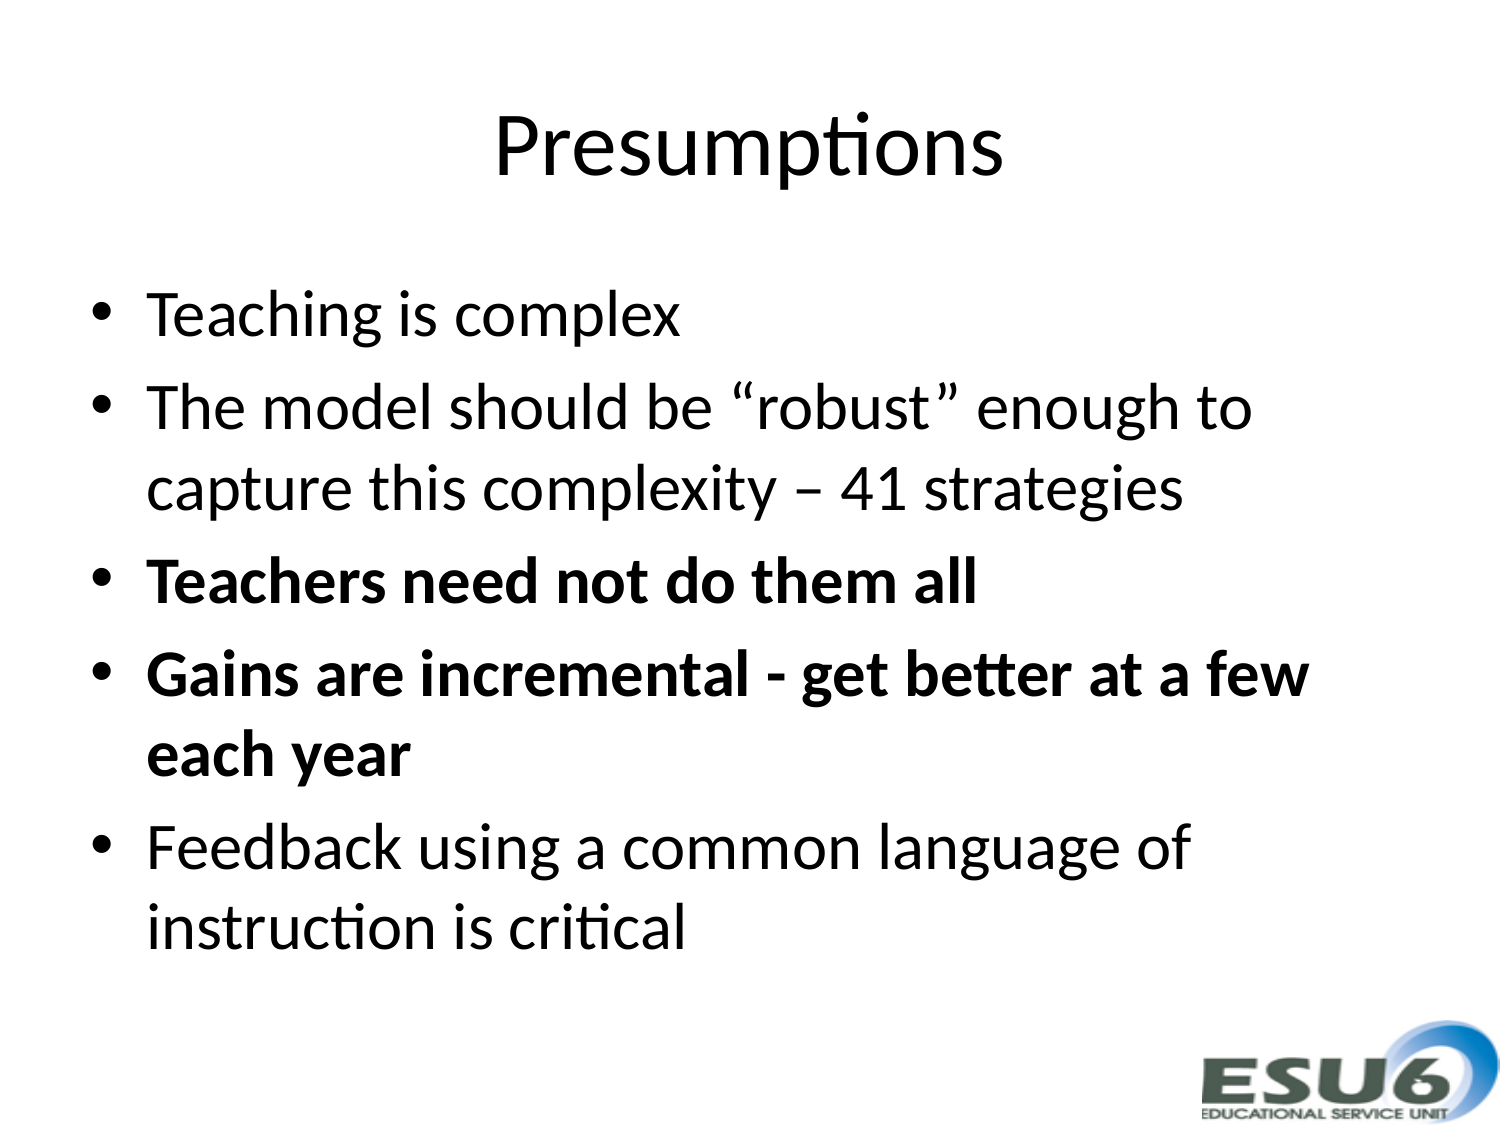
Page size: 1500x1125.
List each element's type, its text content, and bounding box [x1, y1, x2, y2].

list Teaching is complex The model should be “robust” enough to capture this complexity – 41 strategies Teachers need not do them all Gains are incremental - get better at a few each year Feedback using a common language of instruction is critical [75, 262, 1425, 1005]
title Presumptions [75, 45, 1425, 233]
picture [1202, 1020, 1500, 1125]
